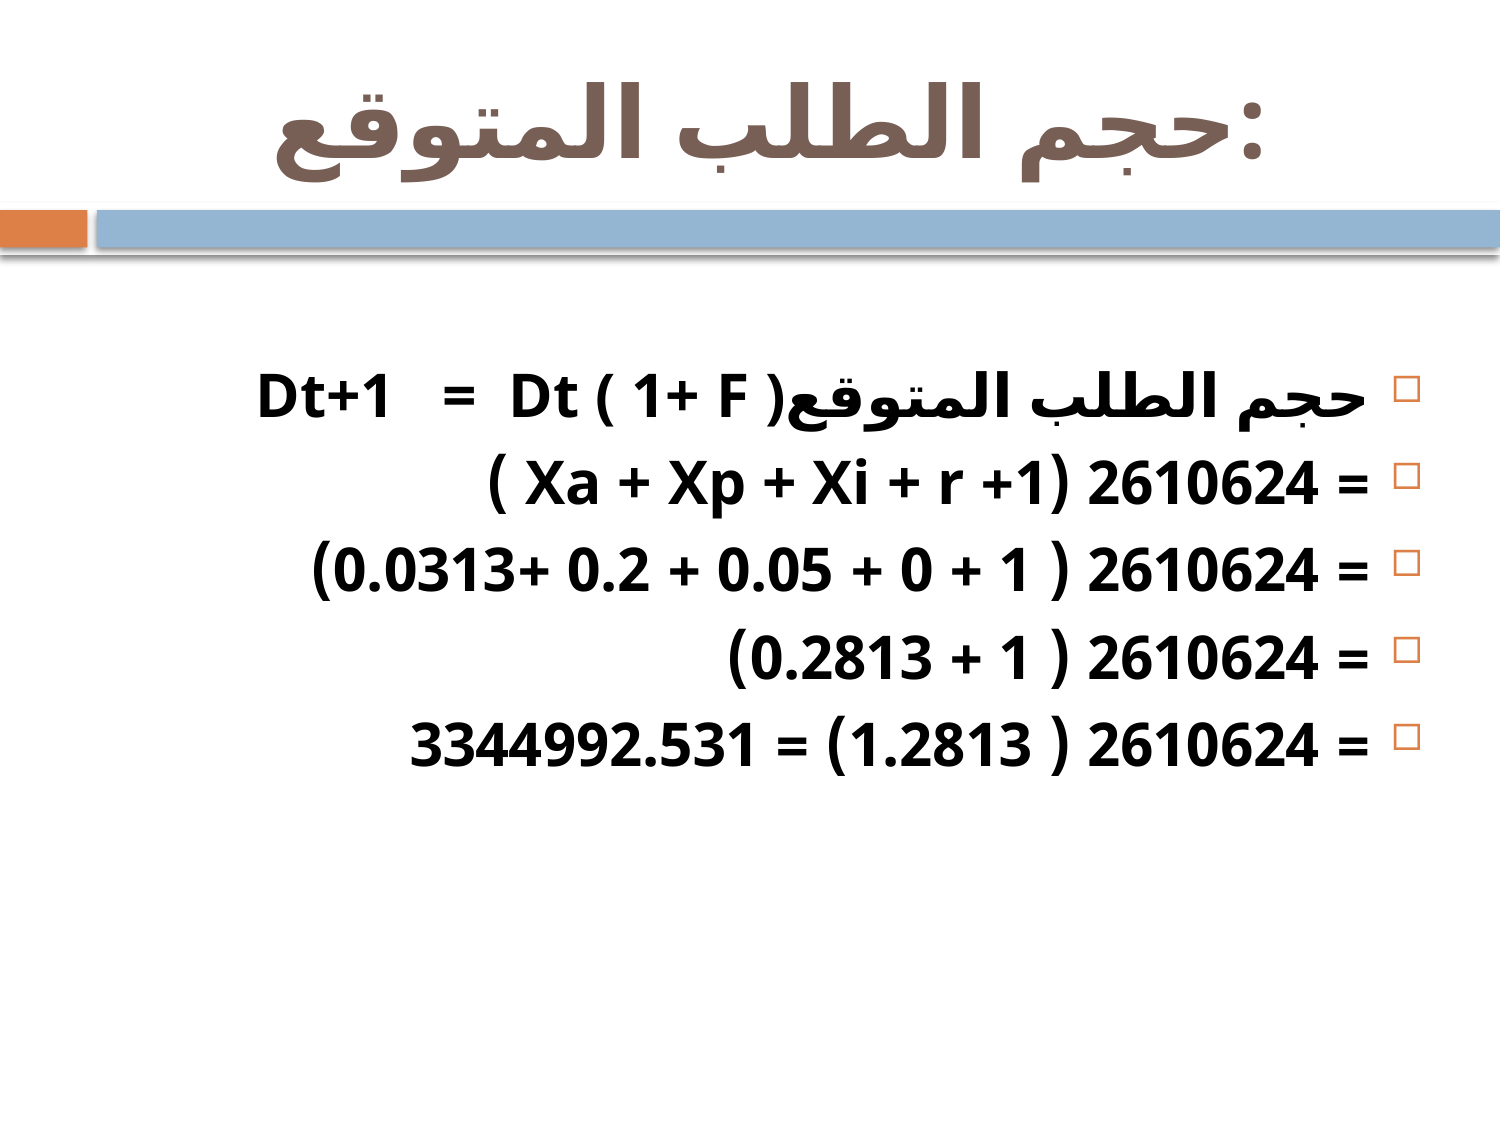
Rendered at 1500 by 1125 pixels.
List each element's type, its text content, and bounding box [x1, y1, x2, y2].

list حجم الطلب المتوقعDt+1 = Dt ( 1+ F ) = 2610624 (1+ Xa + Xp + Xi + r ) = 2610624 ( 1 + 0 + 0.05 + 0.2 +0.0313) = 2610624 ( 1 + 0.2813) = 2610624 ( 1.2813) = 3344992.531 [100, 349, 1438, 934]
title حجم الطلب المتوقع: [100, 37, 1438, 200]
